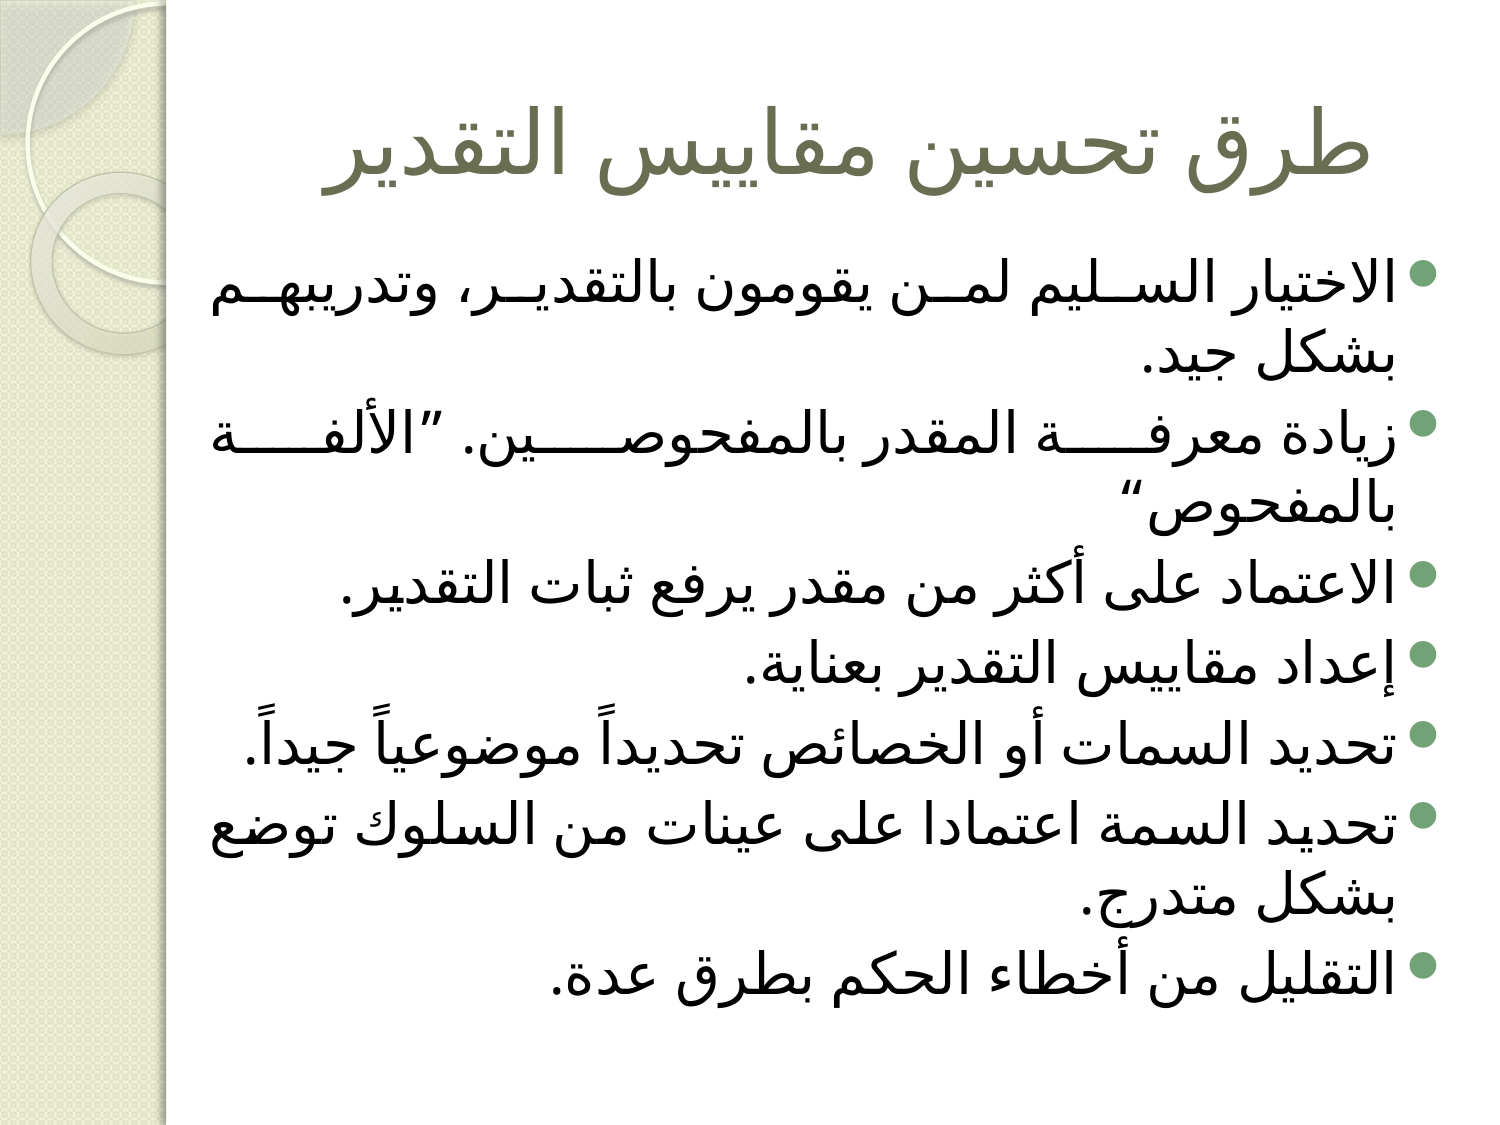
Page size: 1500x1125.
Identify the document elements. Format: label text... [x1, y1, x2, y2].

title طرق تحسين مقاييس التقدير [235, 45, 1466, 233]
list الاختيار السليم لمن يقومون بالتقدير، وتدريبهم بشكل جيد. زيادة معرفة المقدر بالمفحوصين. ”الألفة بالمفحوص“ الاعتماد على أكثر من مقدر يرفع ثبات التقدير. إعداد مقاييس التقدير بعناية. تحديد السمات أو الخصائص تحديداً موضوعياً جيداً. تحديد السمة اعتمادا على عينات من السلوك توضع بشكل متدرج. التقليل من أخطاء الحكم بطرق عدة. [194, 237, 1466, 1025]
